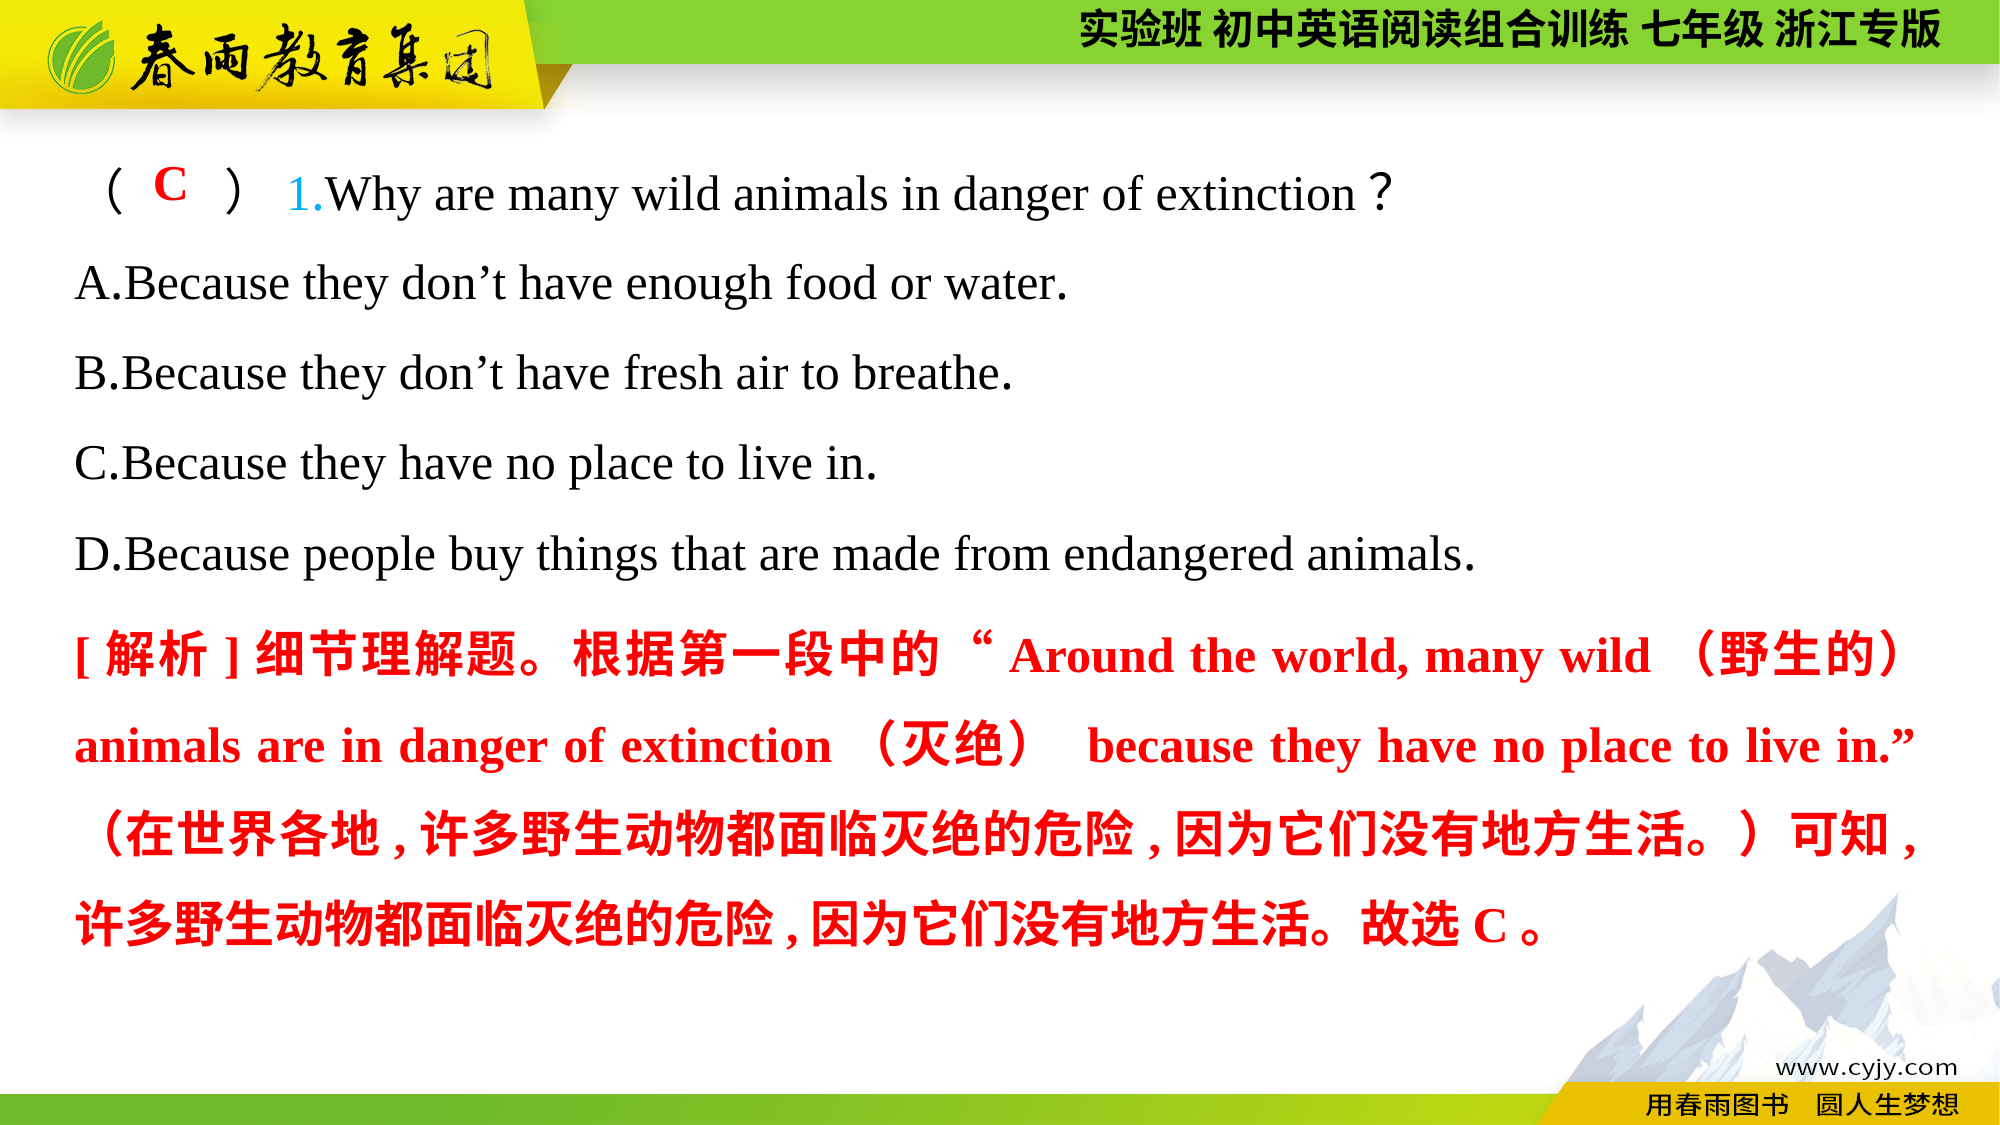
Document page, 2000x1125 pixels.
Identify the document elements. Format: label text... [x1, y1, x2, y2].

text_box [解析]细节理解题。根据第一段中的“Around the world, many wild（野生的） animals are in danger of extinction（灭绝） because they have no place to live in.”（在世界各地,许多野生动物都面临灭绝的危险,因为它们没有地方生活。）可知,许多野生动物都面临灭绝的危险,因为它们没有地方生活。故选C。 [59, 585, 1944, 961]
list （ ）1.Why are many wild animals in danger of extinction？ A.Because they don’t have enough food or water. B.Because they don’t have fresh air to breathe. C.Because they have no place to live in. D.Because people buy things that are made from endangered animals. [59, 122, 1944, 581]
picture [0, 0, 2000, 1125]
text_box C [138, 143, 204, 219]
